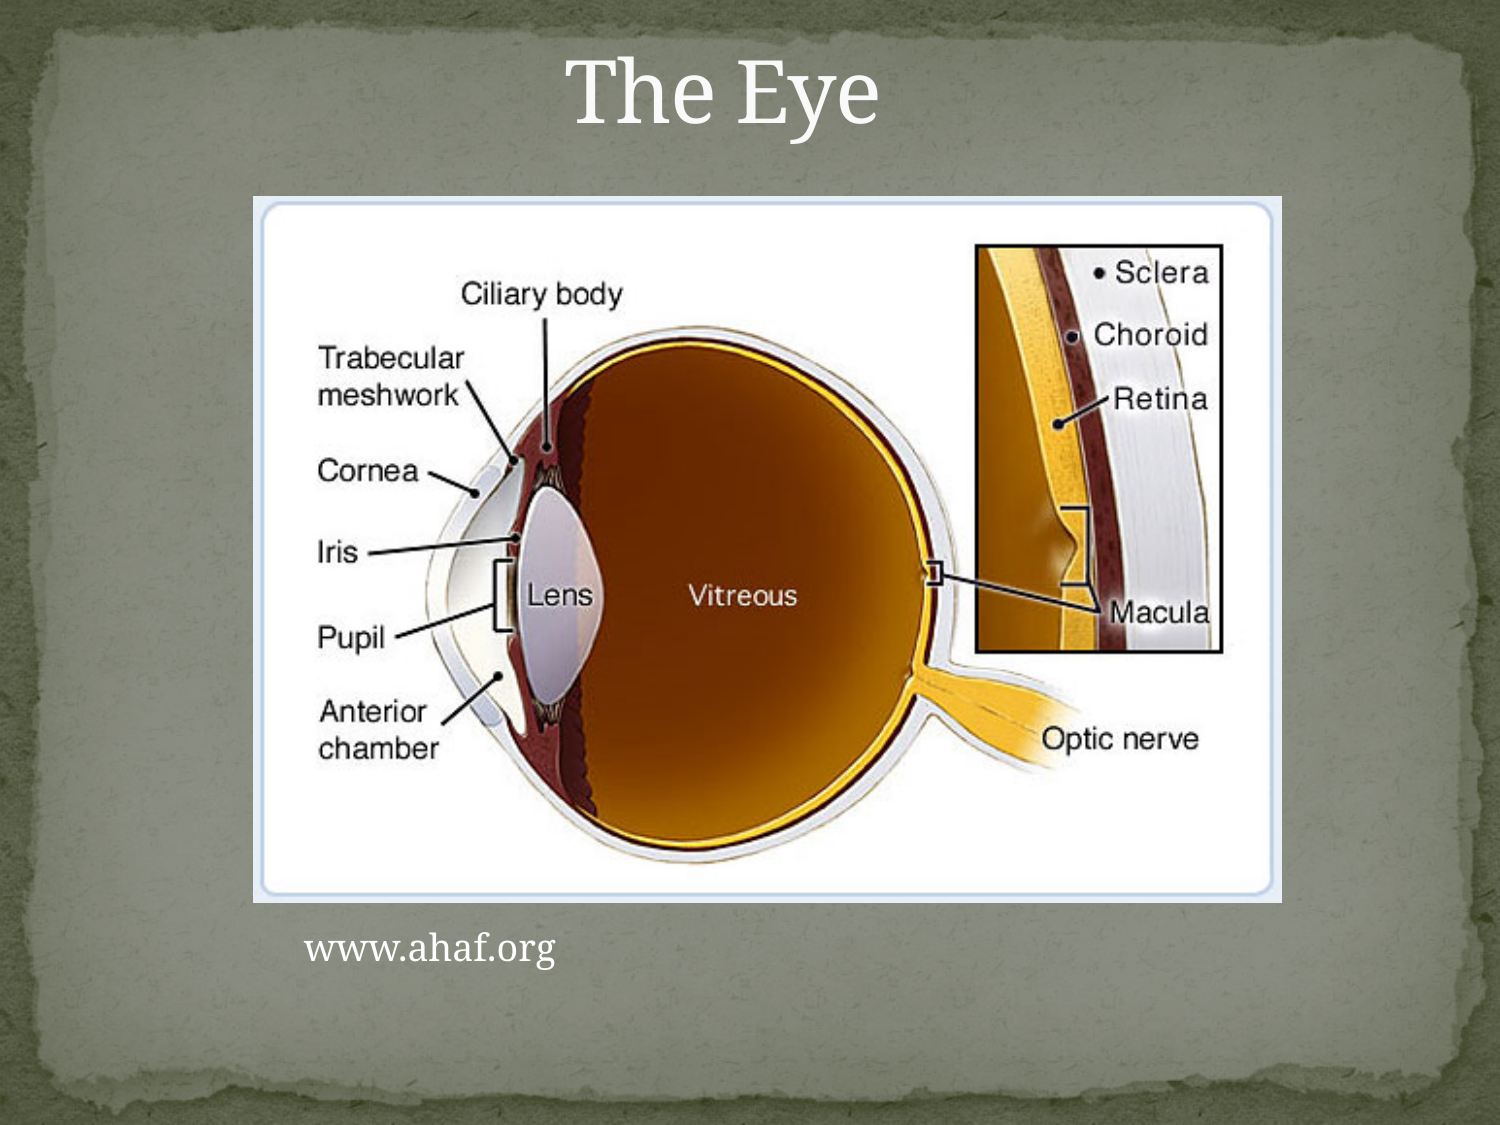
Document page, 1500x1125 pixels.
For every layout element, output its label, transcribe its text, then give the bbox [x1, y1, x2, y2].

text_box www.ahaf.org [289, 916, 1040, 977]
picture [253, 196, 1282, 903]
title The Eye [100, 0, 1451, 149]
